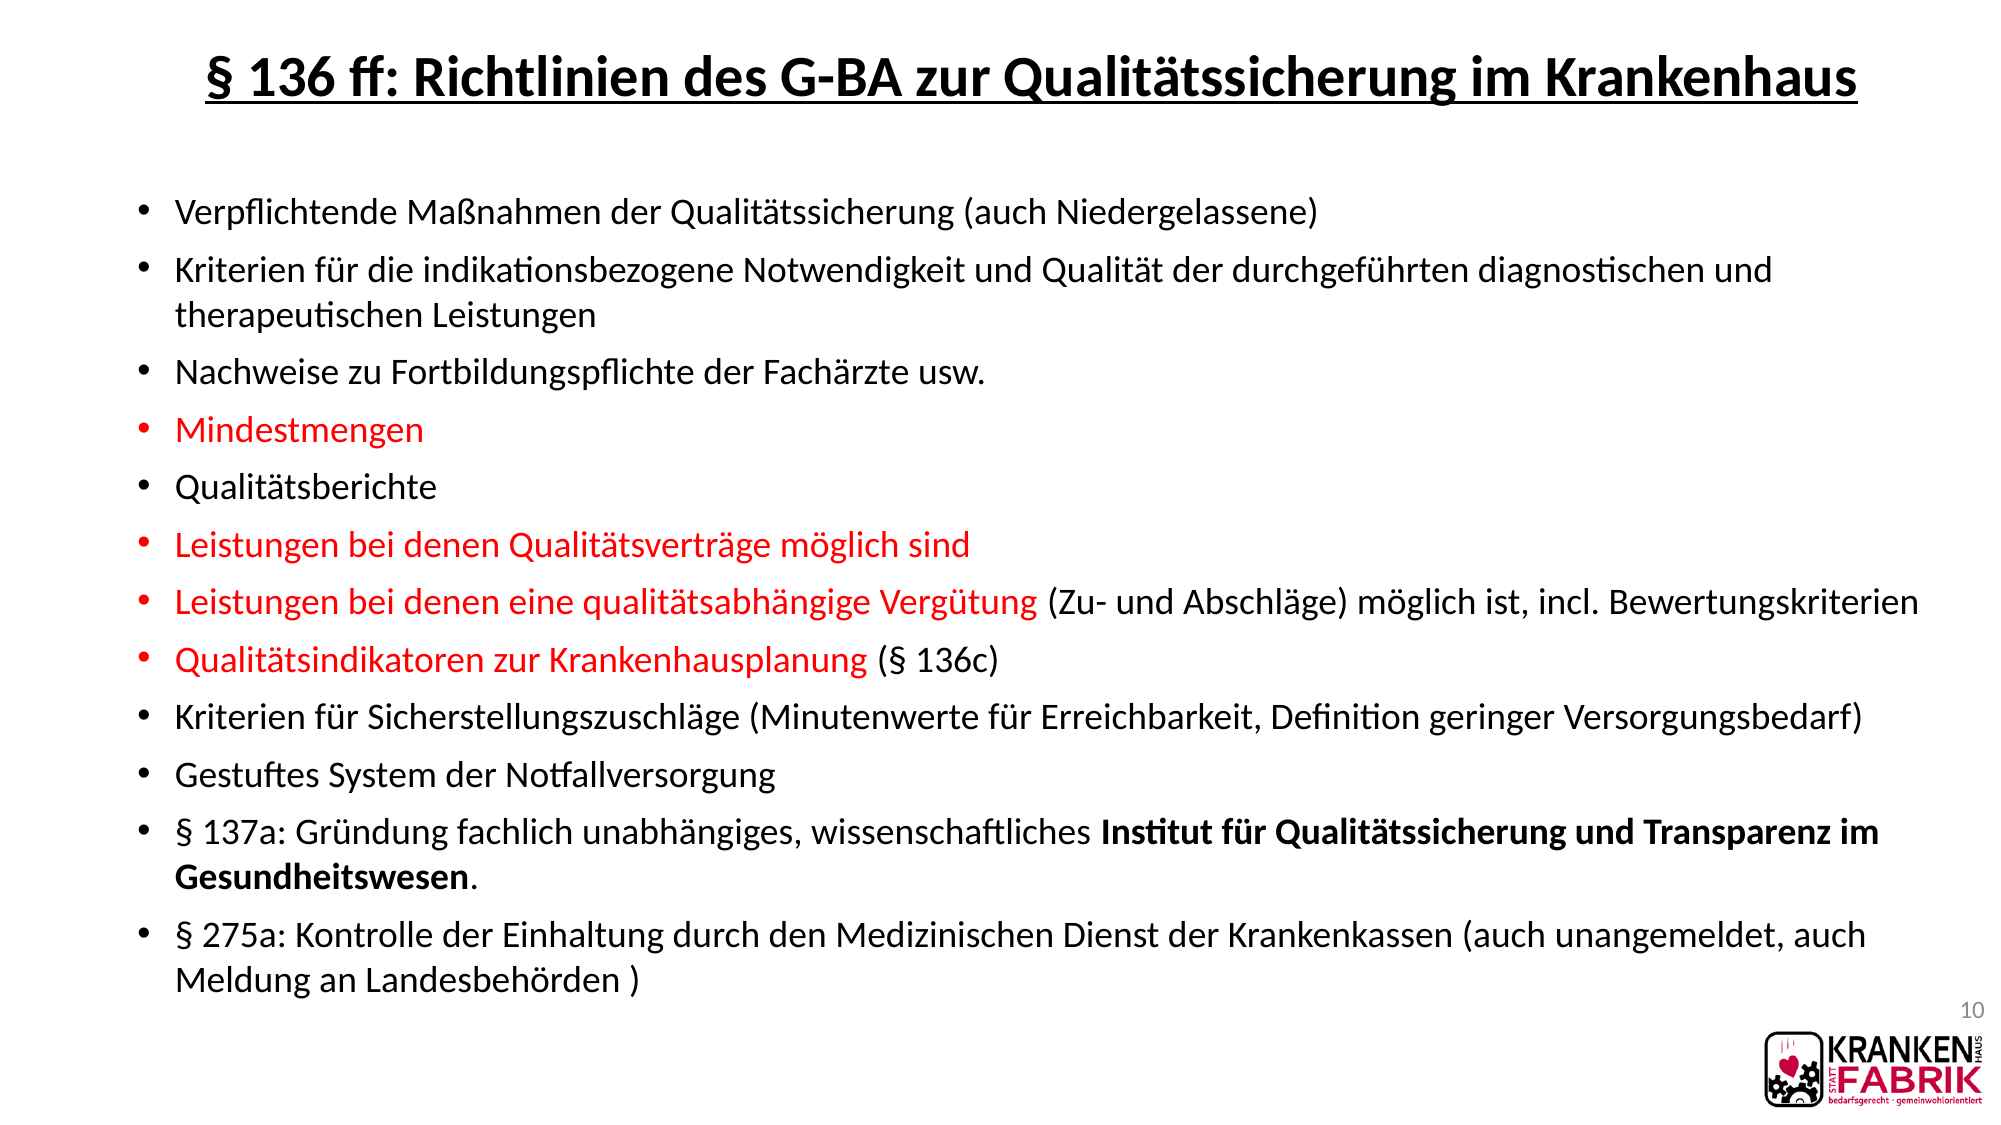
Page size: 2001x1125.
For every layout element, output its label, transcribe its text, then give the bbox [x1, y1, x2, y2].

list Verpflichtende Maßnahmen der Qualitätssicherung (auch Niedergelassene) Kriterien für die indikationsbezogene Notwendigkeit und Qualität der durchgeführten diagnostischen und therapeutischen Leistungen Nachweise zu Fortbildungspflichte der Fachärzte usw. Mindestmengen Qualitätsberichte Leistungen bei denen Qualitätsverträge möglich sind Leistungen bei denen eine qualitätsabhängige Vergütung (Zu- und Abschläge) möglich ist, incl. Bewertungskriterien Qualitätsindikatoren zur Krankenhausplanung (§ 136c) Kriterien für Sicherstellungszuschläge (Minutenwerte für Erreichbarkeit, Definition geringer Versorgungsbedarf) Gestuftes System der Notfallversorgung § 137a: Gründung fachlich unabhängiges, wissenschaftliches Institut für Qualitätssicherung und Transparenz im Gesundheitswesen. § 275a: Kontrolle der Einhaltung durch den Medizinischen Dienst der Krankenkassen (auch unangemeldet, auch Meldung an Landesbehörden ) [122, 179, 1961, 1103]
slide_number 10 [1550, 979, 2000, 1039]
title § 136 ff: Richtlinien des G-BA zur Qualitätssicherung im Krankenhaus [185, 19, 1878, 179]
picture [1746, 1039, 2000, 1125]
